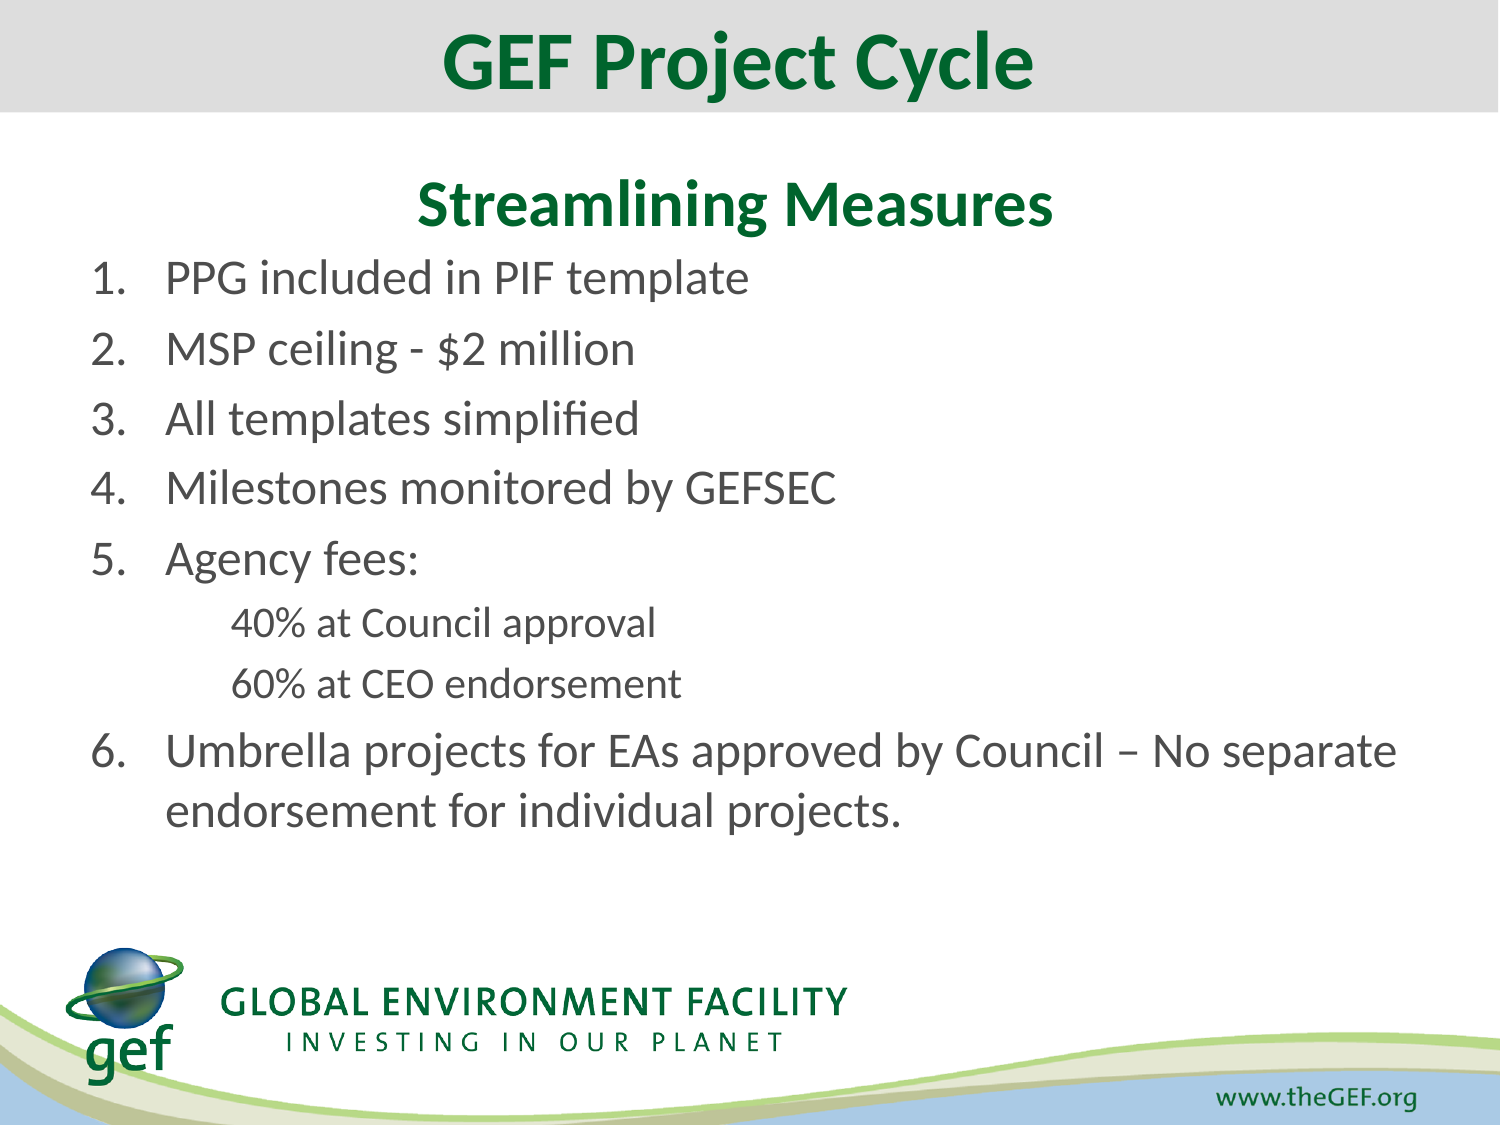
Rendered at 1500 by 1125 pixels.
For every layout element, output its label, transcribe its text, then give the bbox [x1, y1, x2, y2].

picture [0, 920, 1500, 1125]
text_box Streamlining Measures [4, 137, 1468, 263]
list PPG included in PIF template MSP ceiling - $2 million All templates simplified Milestones monitored by GEFSEC Agency fees: 40% at Council approval 60% at CEO endorsement Umbrella projects for EAs approved by Council – No separate endorsement for individual projects. [74, 263, 1463, 876]
text_box GEF Project Cycle [0, 0, 1499, 113]
